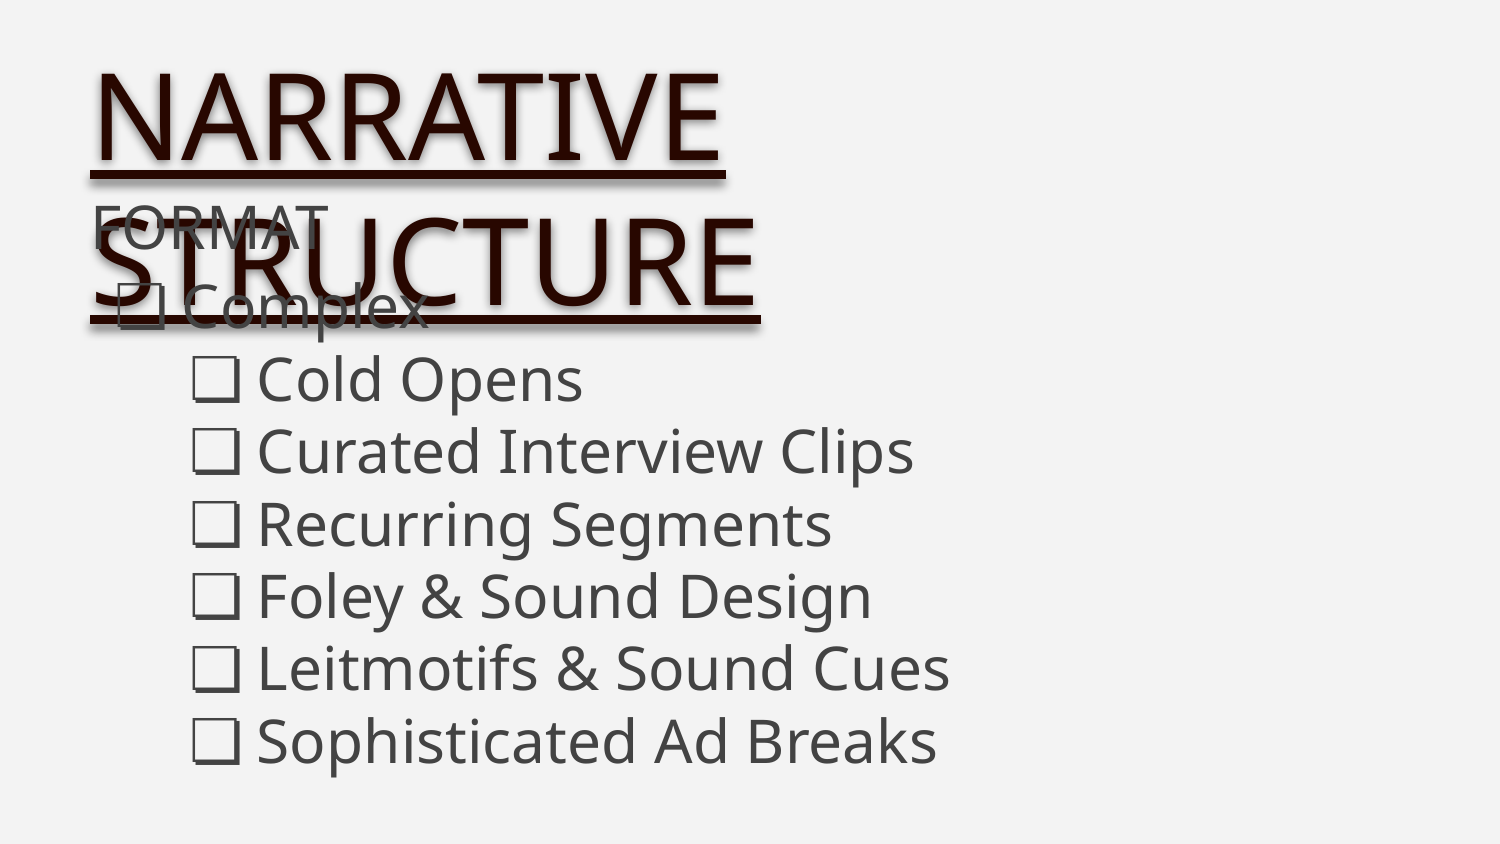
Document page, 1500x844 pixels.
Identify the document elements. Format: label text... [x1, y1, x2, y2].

text_box Complex Cold Opens Curated Interview Clips Recurring Segments Foley & Sound Design Leitmotifs & Sound Cues Sophisticated Ad Breaks [91, 253, 1425, 844]
text_box NARRATIVE STRUCTURE [75, 24, 1425, 174]
text_box FORMAT [75, 174, 1425, 247]
